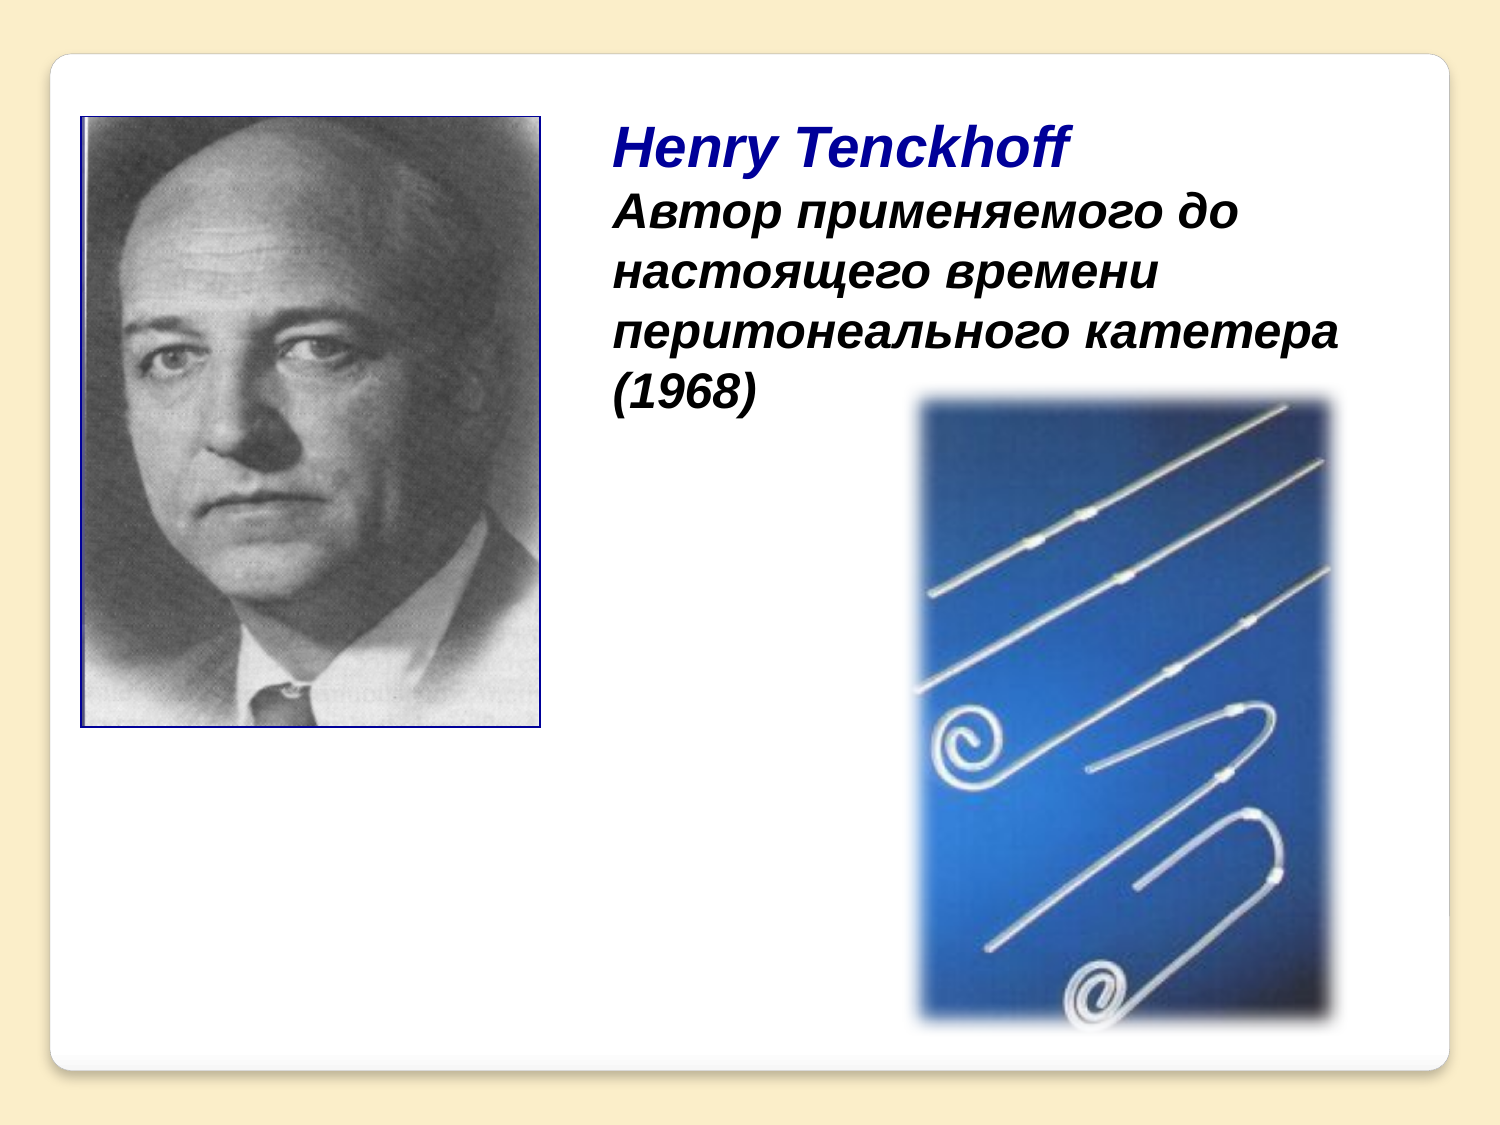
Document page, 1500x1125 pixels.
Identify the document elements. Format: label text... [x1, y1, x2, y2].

picture [81, 116, 540, 727]
picture [902, 381, 1348, 1037]
text_box Henry Tenckhoff Автор применяемого до настоящего времени перитонеального катетера (1968) [596, 162, 1420, 365]
